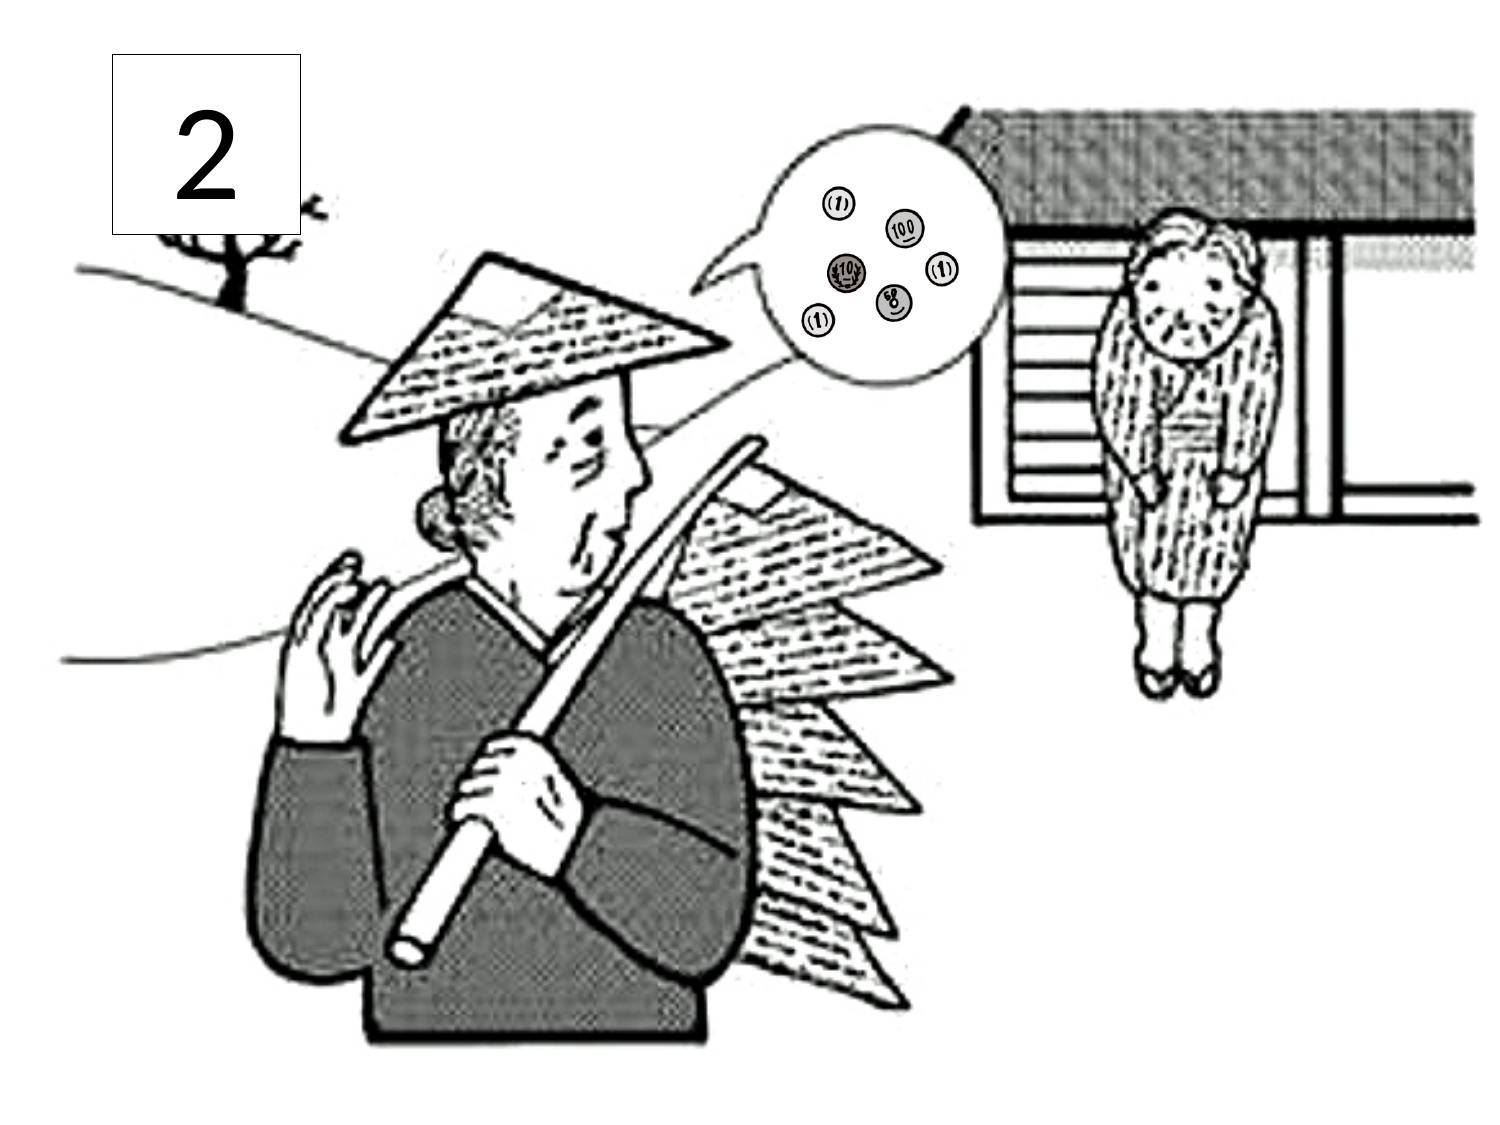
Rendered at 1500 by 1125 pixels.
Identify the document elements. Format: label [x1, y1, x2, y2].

text_box [41, 54, 1493, 1079]
picture [794, 176, 967, 342]
